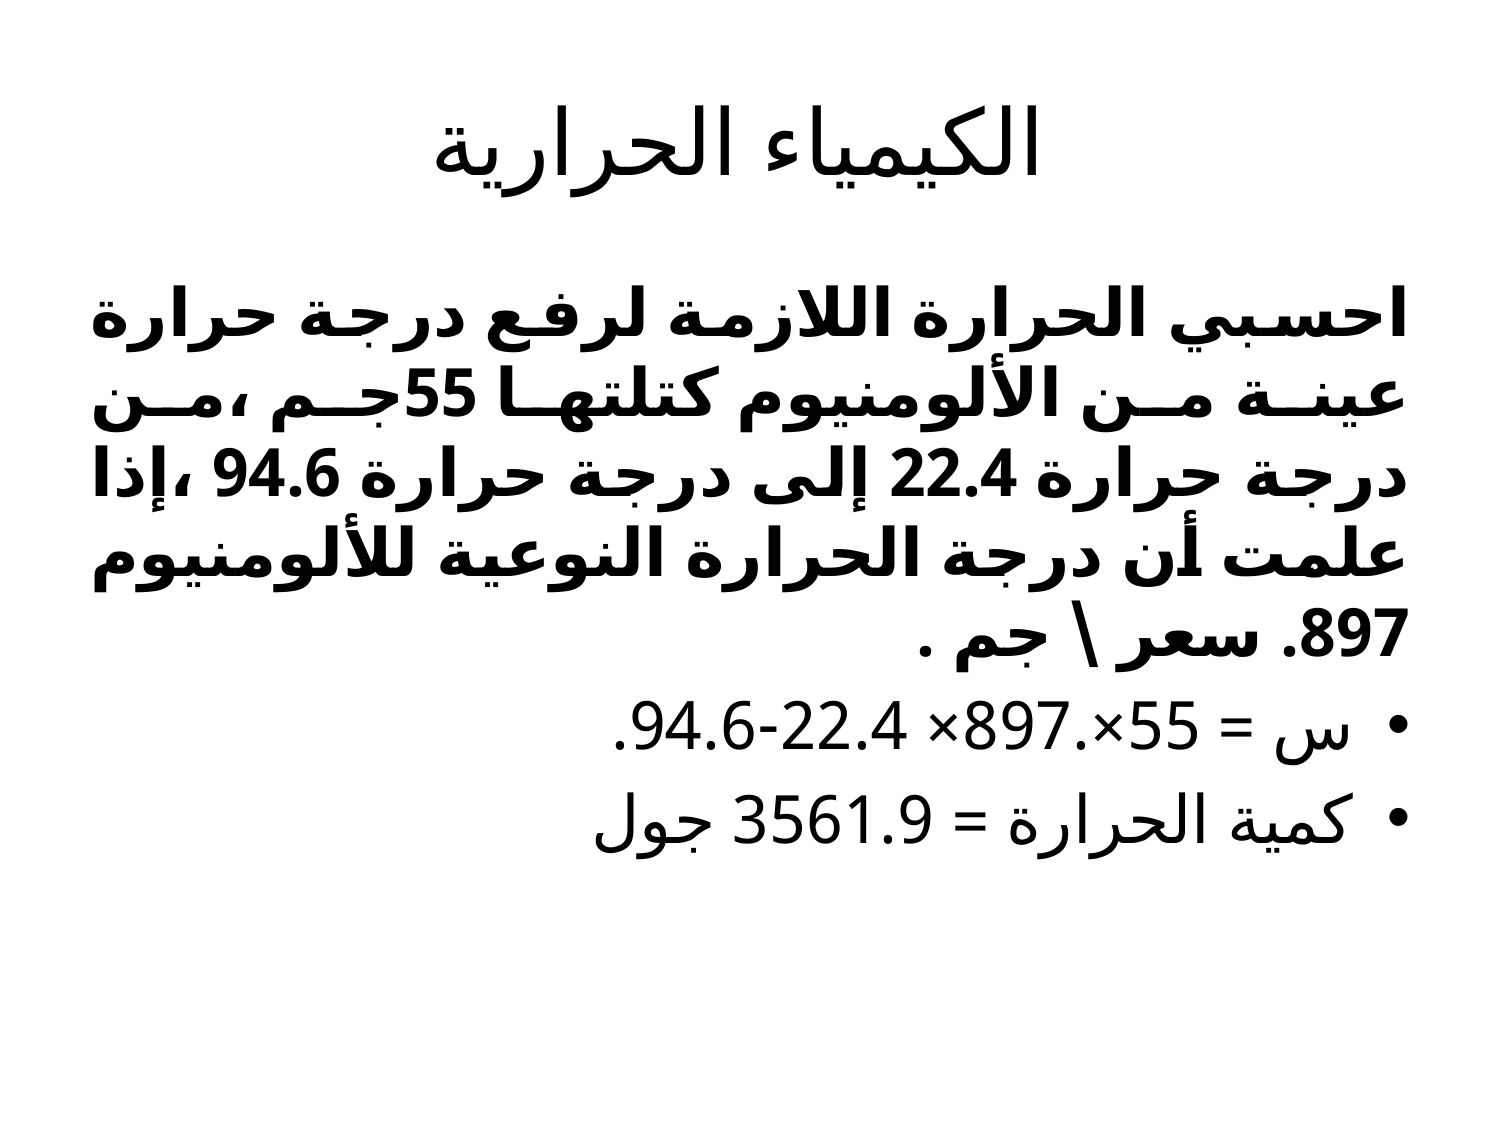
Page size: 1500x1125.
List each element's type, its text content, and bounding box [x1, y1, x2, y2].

title الكيمياء الحرارية [75, 45, 1425, 233]
list احسبي الحرارة اللازمة لرفع درجة حرارة عينة من الألومنيوم كتلتها 55جم ،من درجة حرارة 22.4 إلى درجة حرارة 94.6 ،إذا علمت أن درجة الحرارة النوعية للألومنيوم 897. سعر \ جم . س = 55×.897× 22.4-94.6. كمية الحرارة = 3561.9 جول [75, 262, 1425, 1005]
